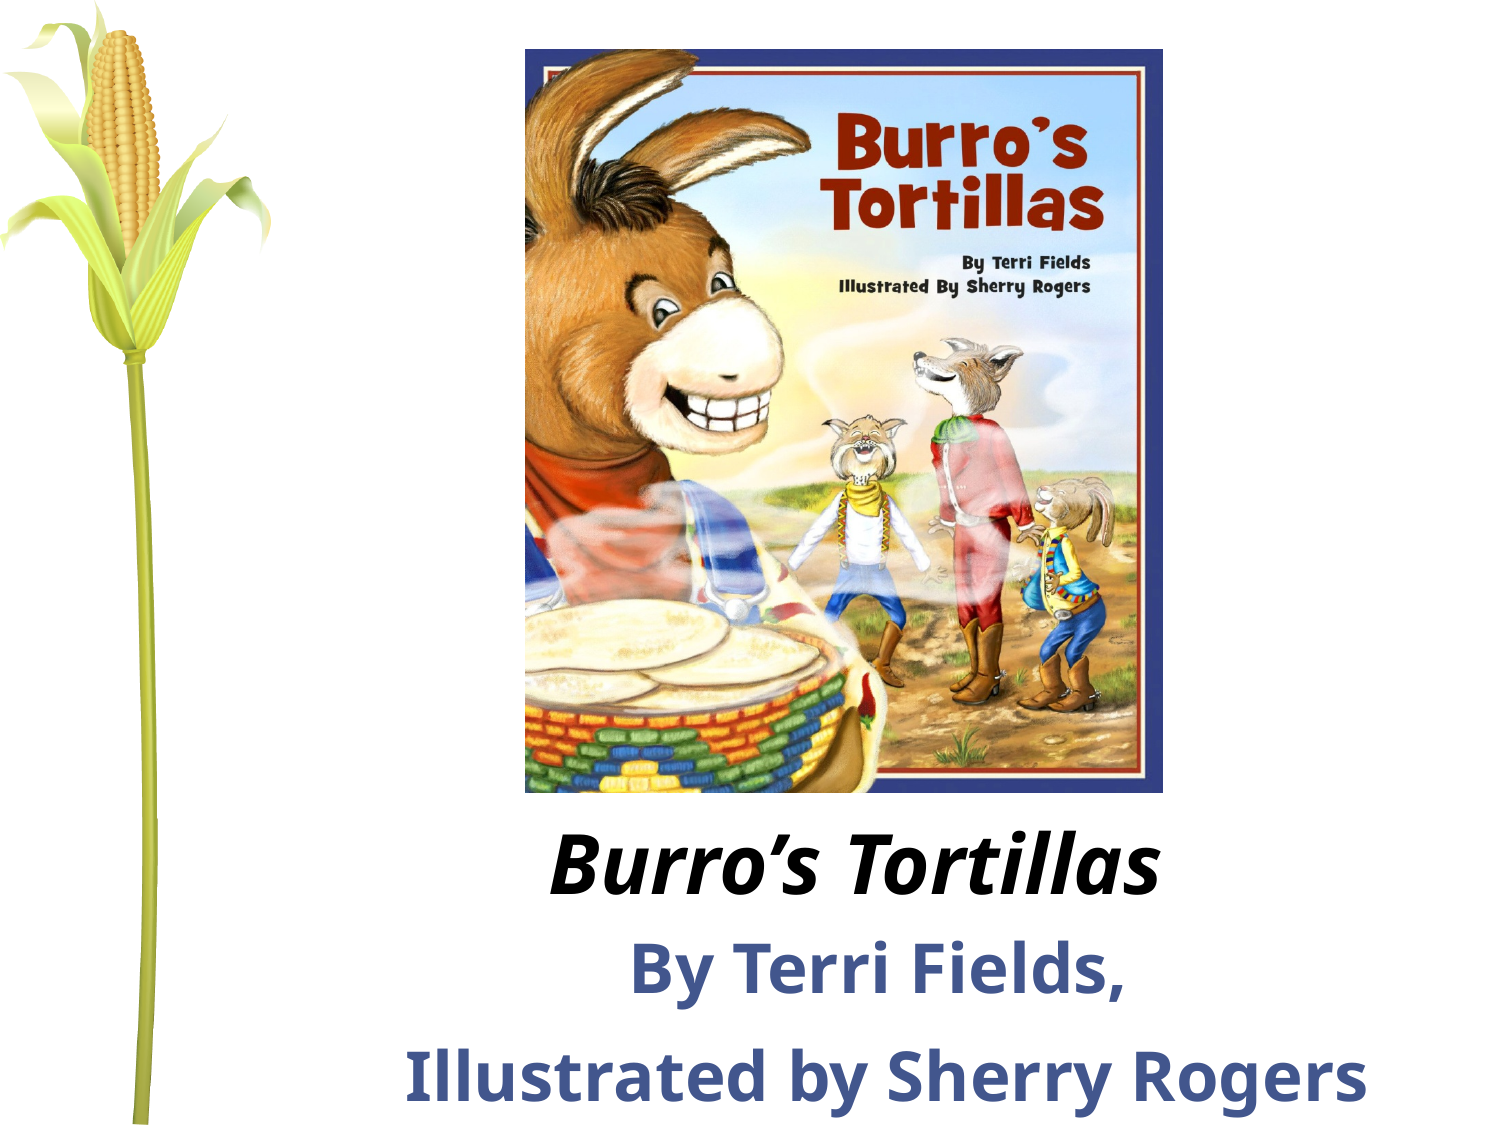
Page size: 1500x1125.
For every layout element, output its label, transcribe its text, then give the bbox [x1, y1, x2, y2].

subtitle By Terri Fields, Illustrated by Sherry Rogers [362, 912, 1413, 1125]
picture [524, 49, 1163, 794]
title Burro’s Tortillas [276, 737, 1450, 988]
picture [0, 0, 271, 1125]
